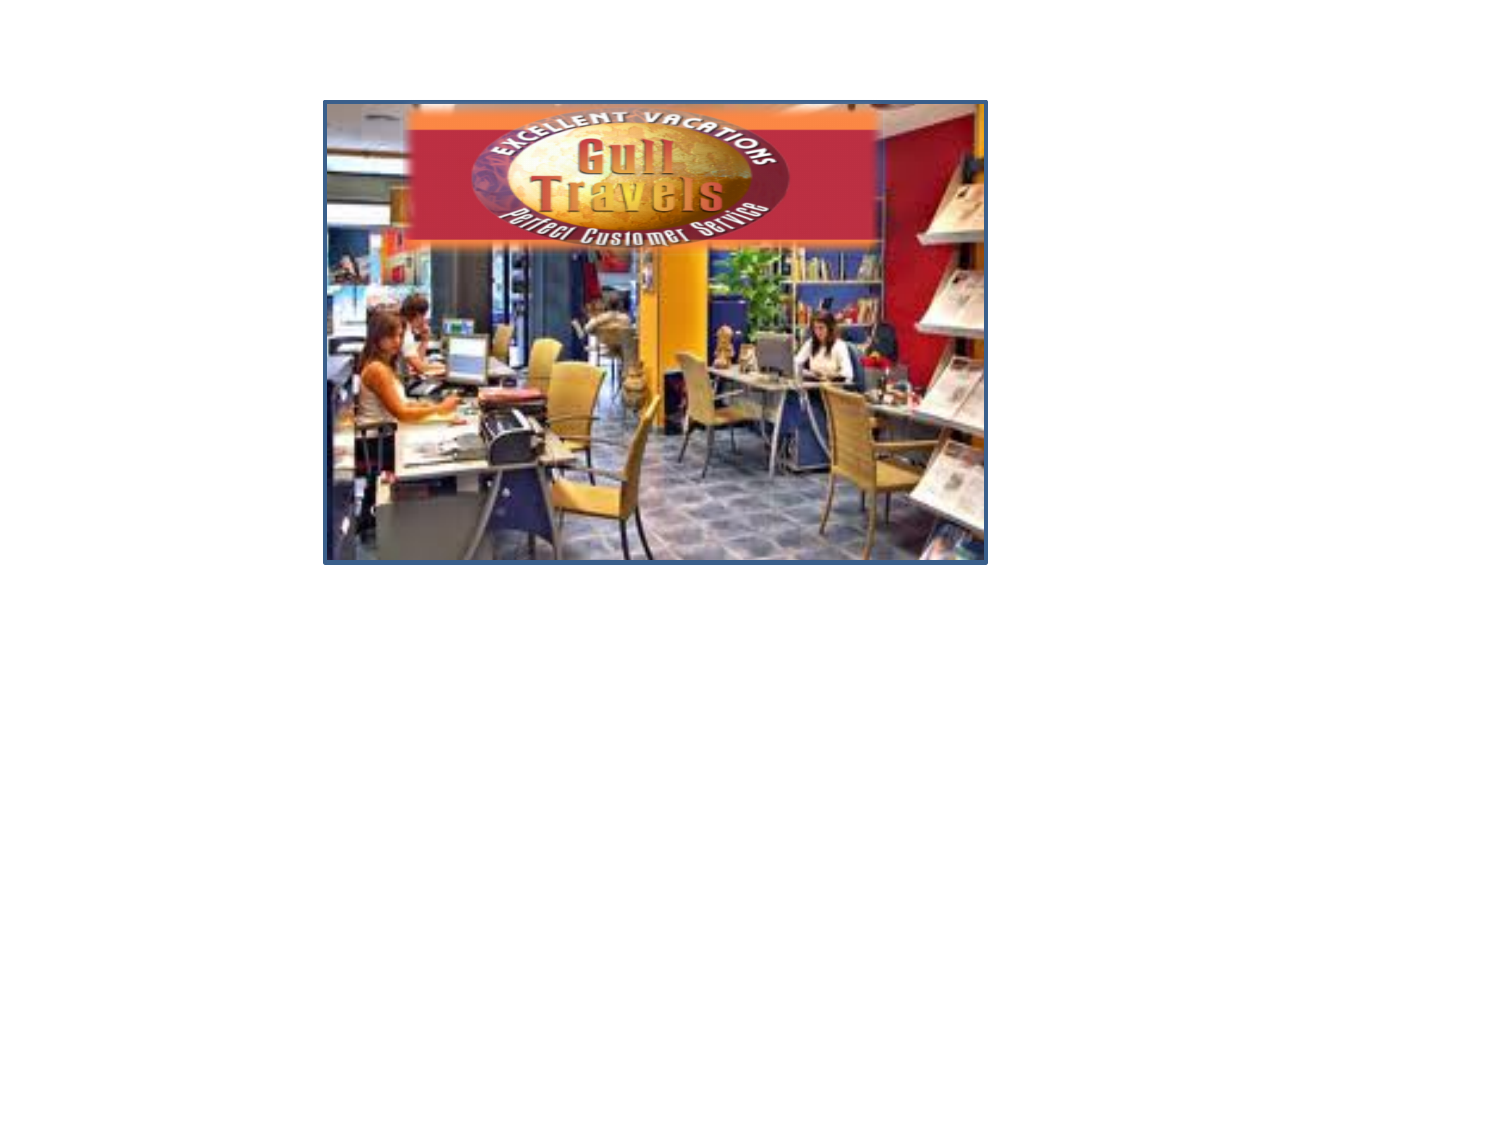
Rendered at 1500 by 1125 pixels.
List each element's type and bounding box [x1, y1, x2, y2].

text_box [324, 101, 987, 563]
